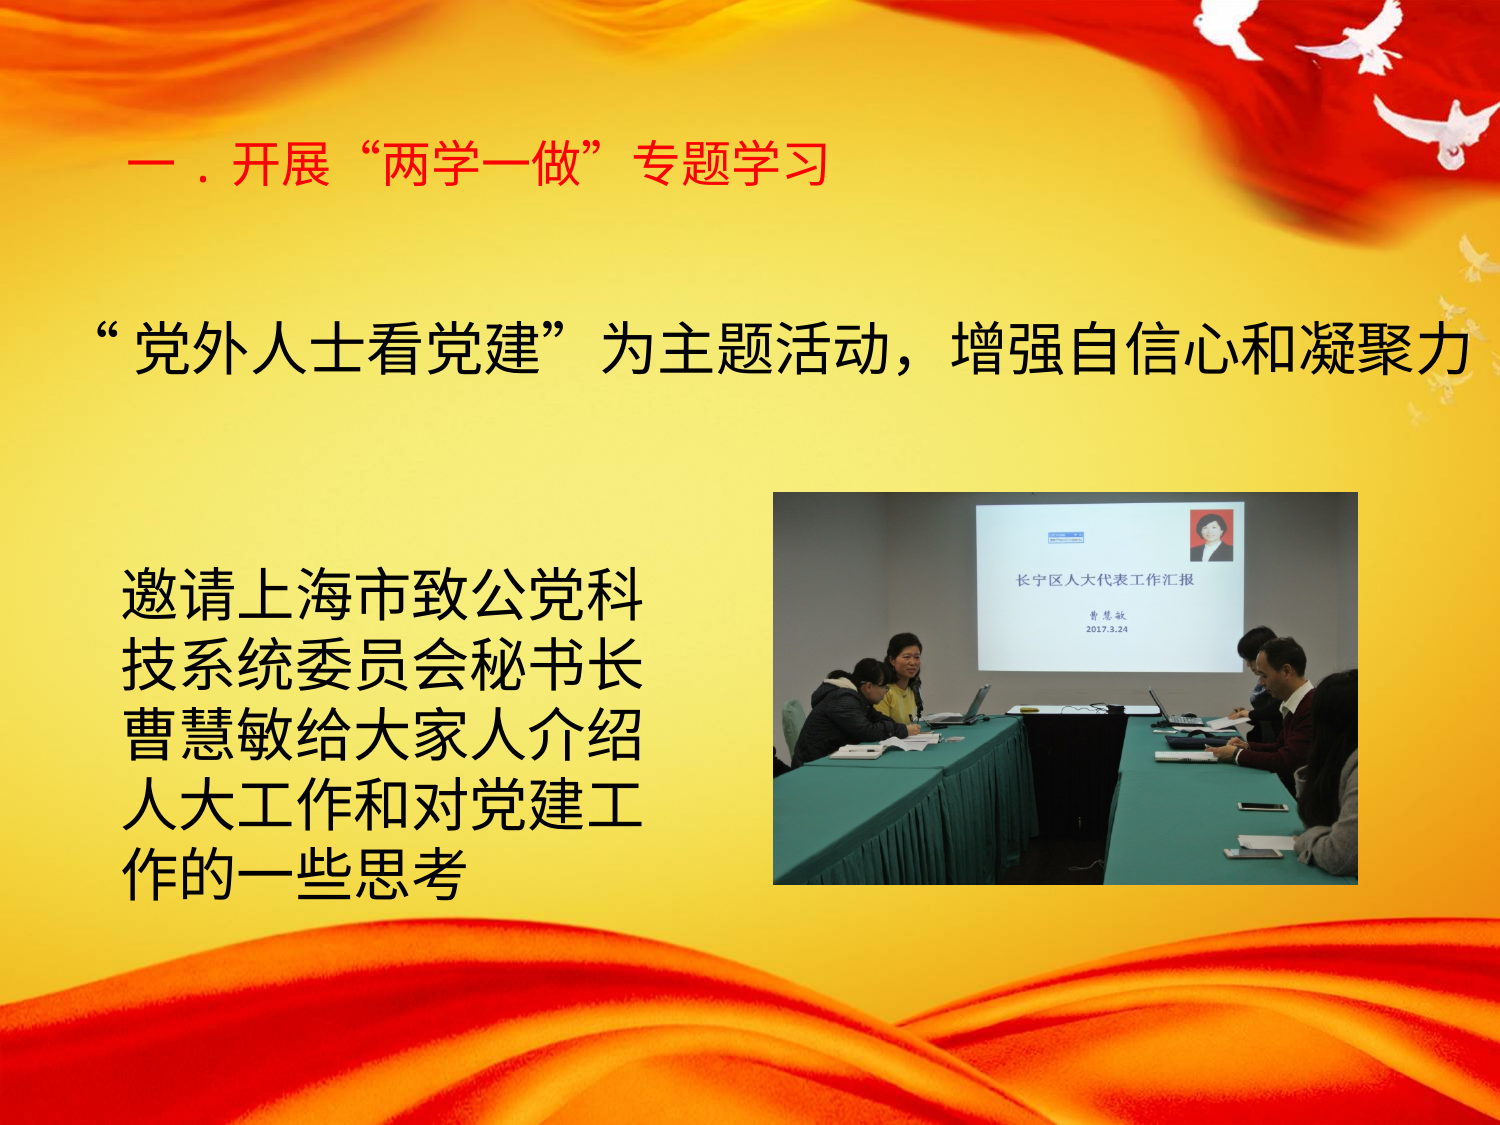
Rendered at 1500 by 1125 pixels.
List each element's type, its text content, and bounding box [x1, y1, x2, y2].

picture [0, 0, 1500, 1125]
text_box 一.开展“两学一做”专题学习 [112, 125, 1258, 201]
text_box “党外人士看党建”为主题活动，增强自信心和凝聚力 [46, 304, 1500, 390]
text_box 邀请上海市致公党科技系统委员会秘书长曹慧敏给大家人介绍人大工作和对党建工作的一些思考 [105, 550, 715, 916]
